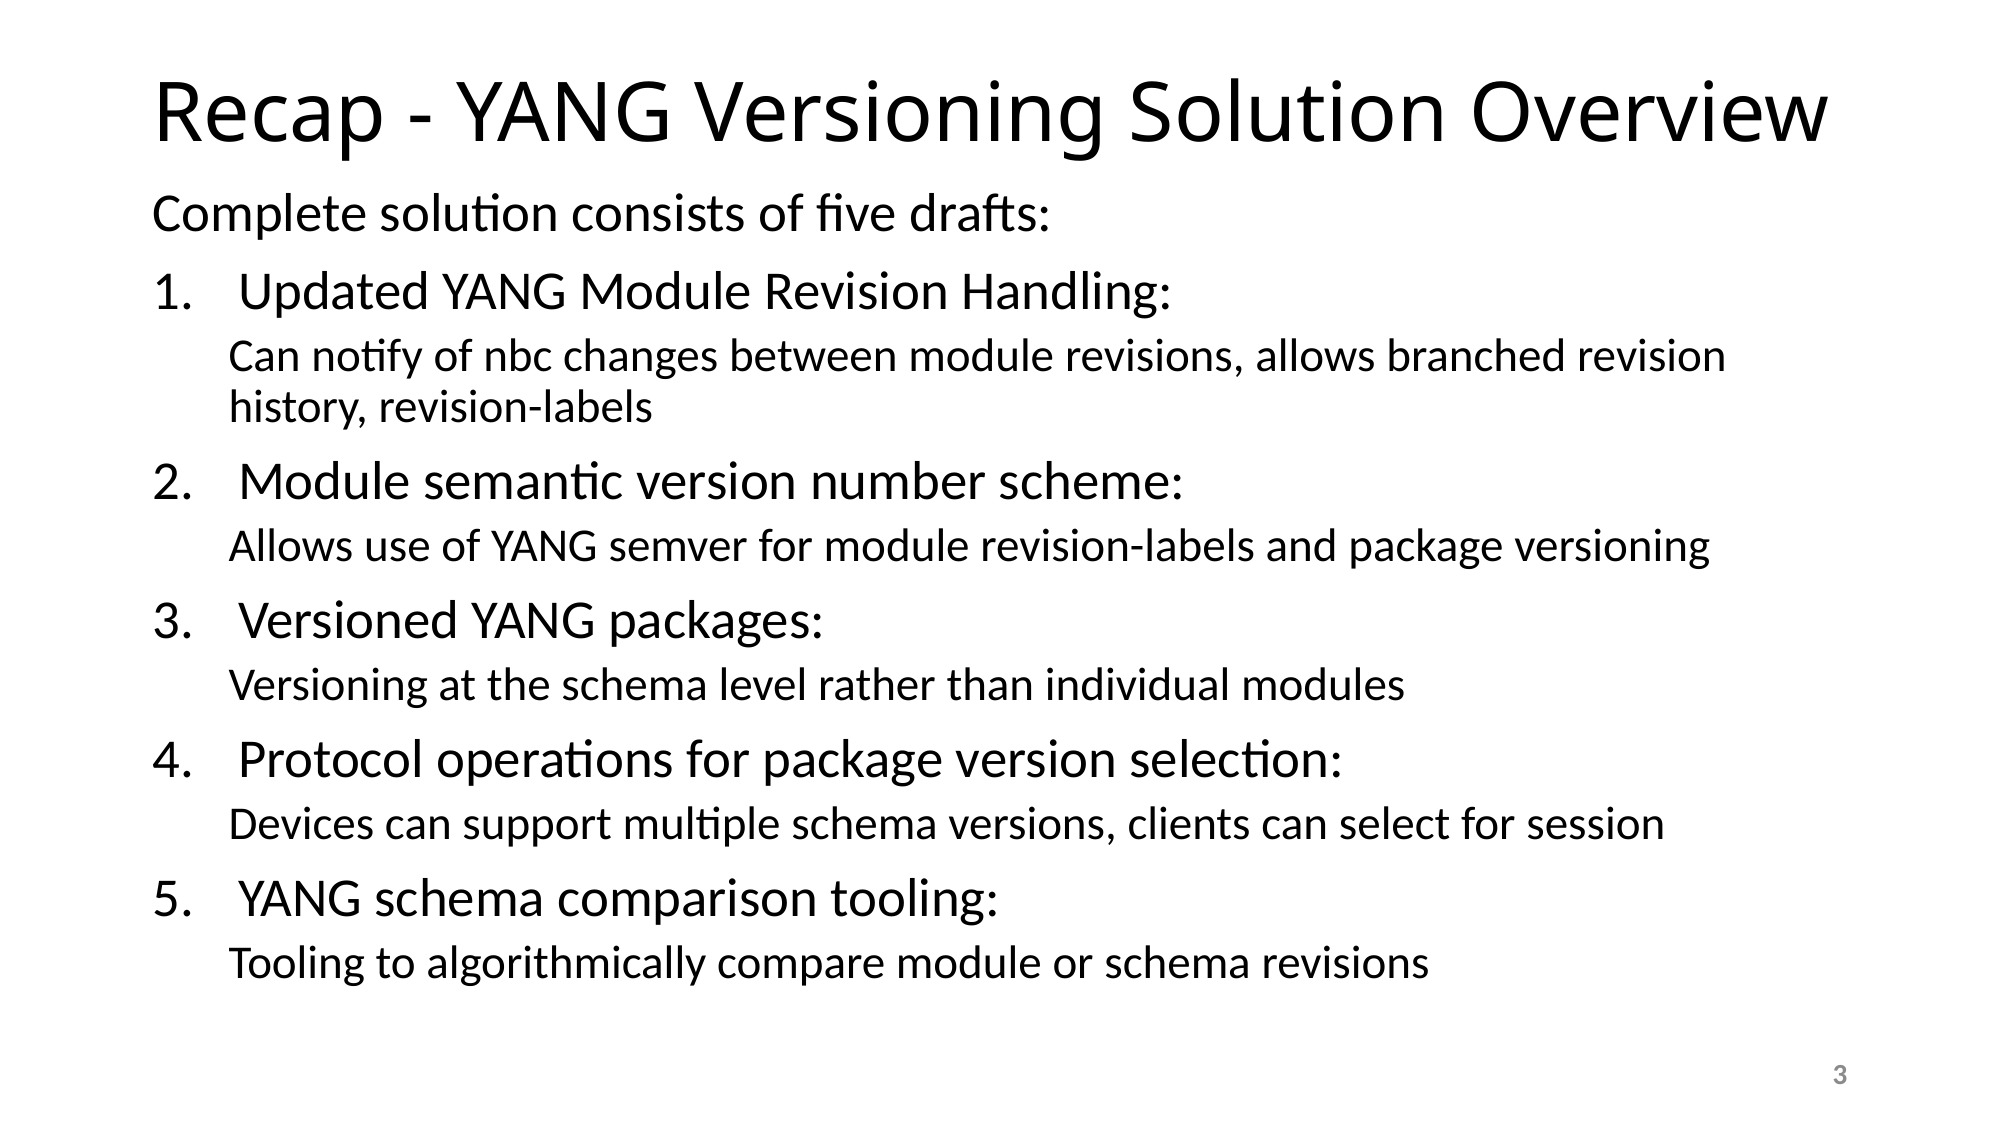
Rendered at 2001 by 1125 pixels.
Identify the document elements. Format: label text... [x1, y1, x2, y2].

list Complete solution consists of five drafts: Updated YANG Module Revision Handling: Can notify of nbc changes between module revisions, allows branched revision history, revision-labels Module semantic version number scheme: Allows use of YANG semver for module revision-labels and package versioning Versioned YANG packages: Versioning at the schema level rather than individual modules Protocol operations for package version selection: Devices can support multiple schema versions, clients can select for session YANG schema comparison tooling: Tooling to algorithmically compare module or schema revisions [137, 176, 1863, 1014]
slide_number 3 [1412, 1042, 1863, 1103]
title Recap - YANG Versioning Solution Overview [137, 59, 1863, 170]
